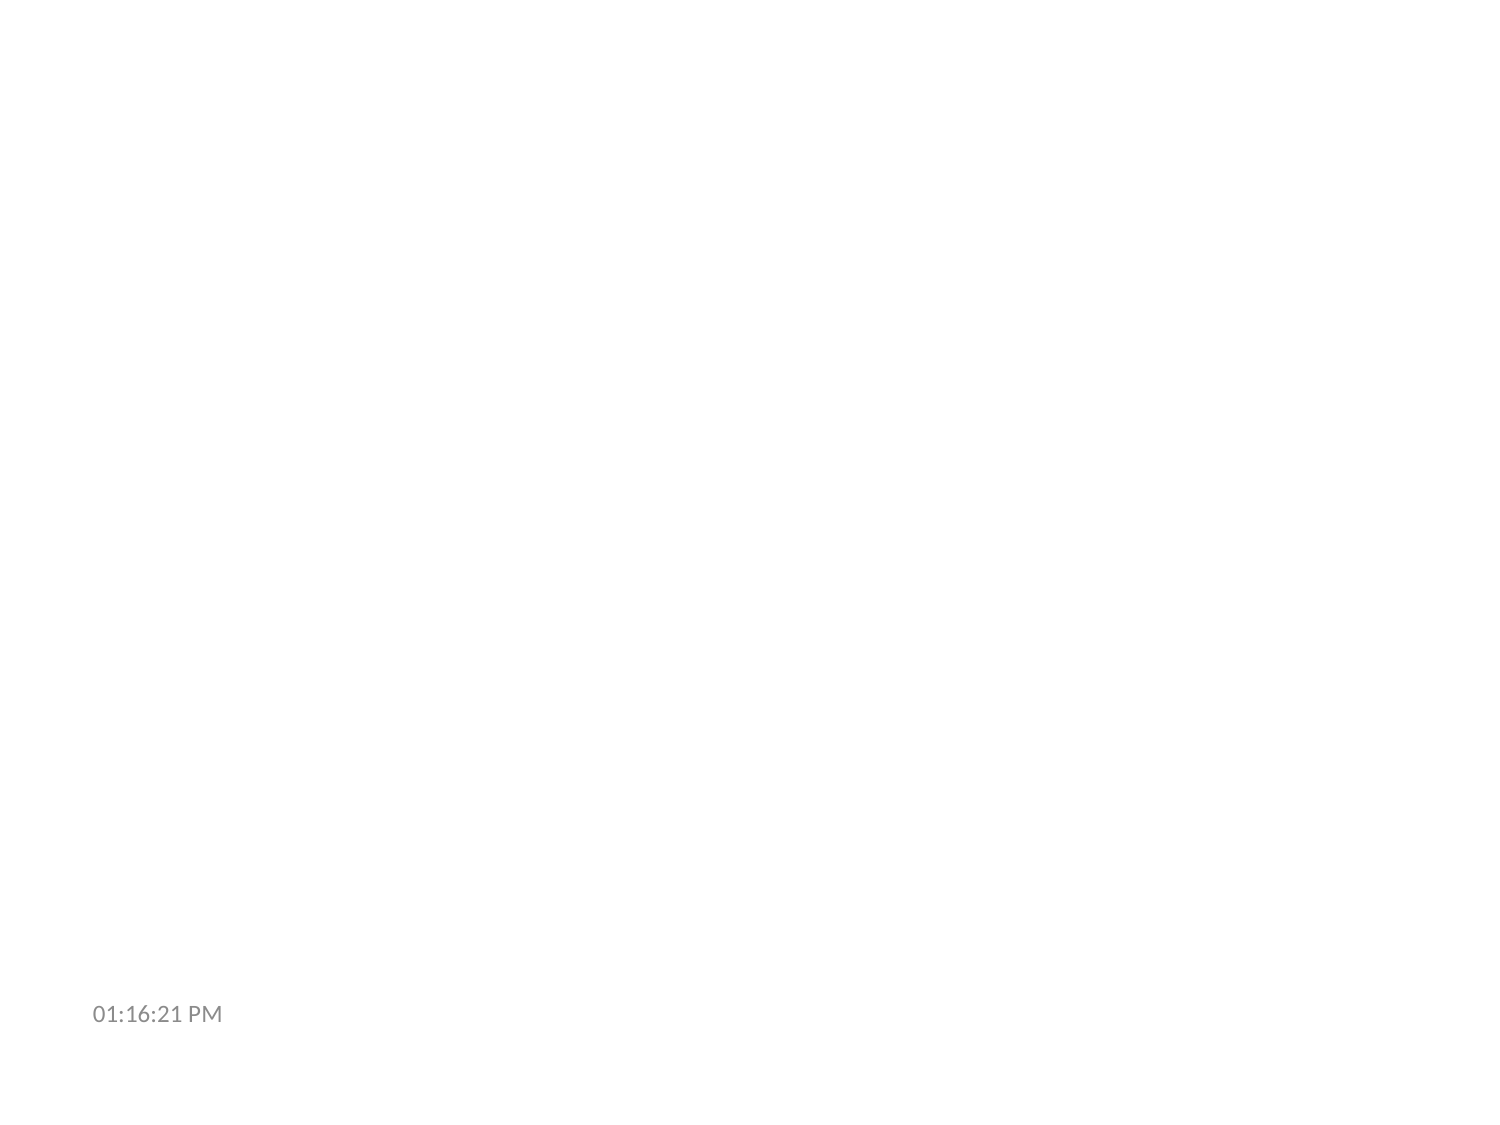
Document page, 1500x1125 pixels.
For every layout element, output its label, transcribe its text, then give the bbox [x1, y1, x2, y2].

text_box 3:35:09 PM [77, 982, 428, 1043]
